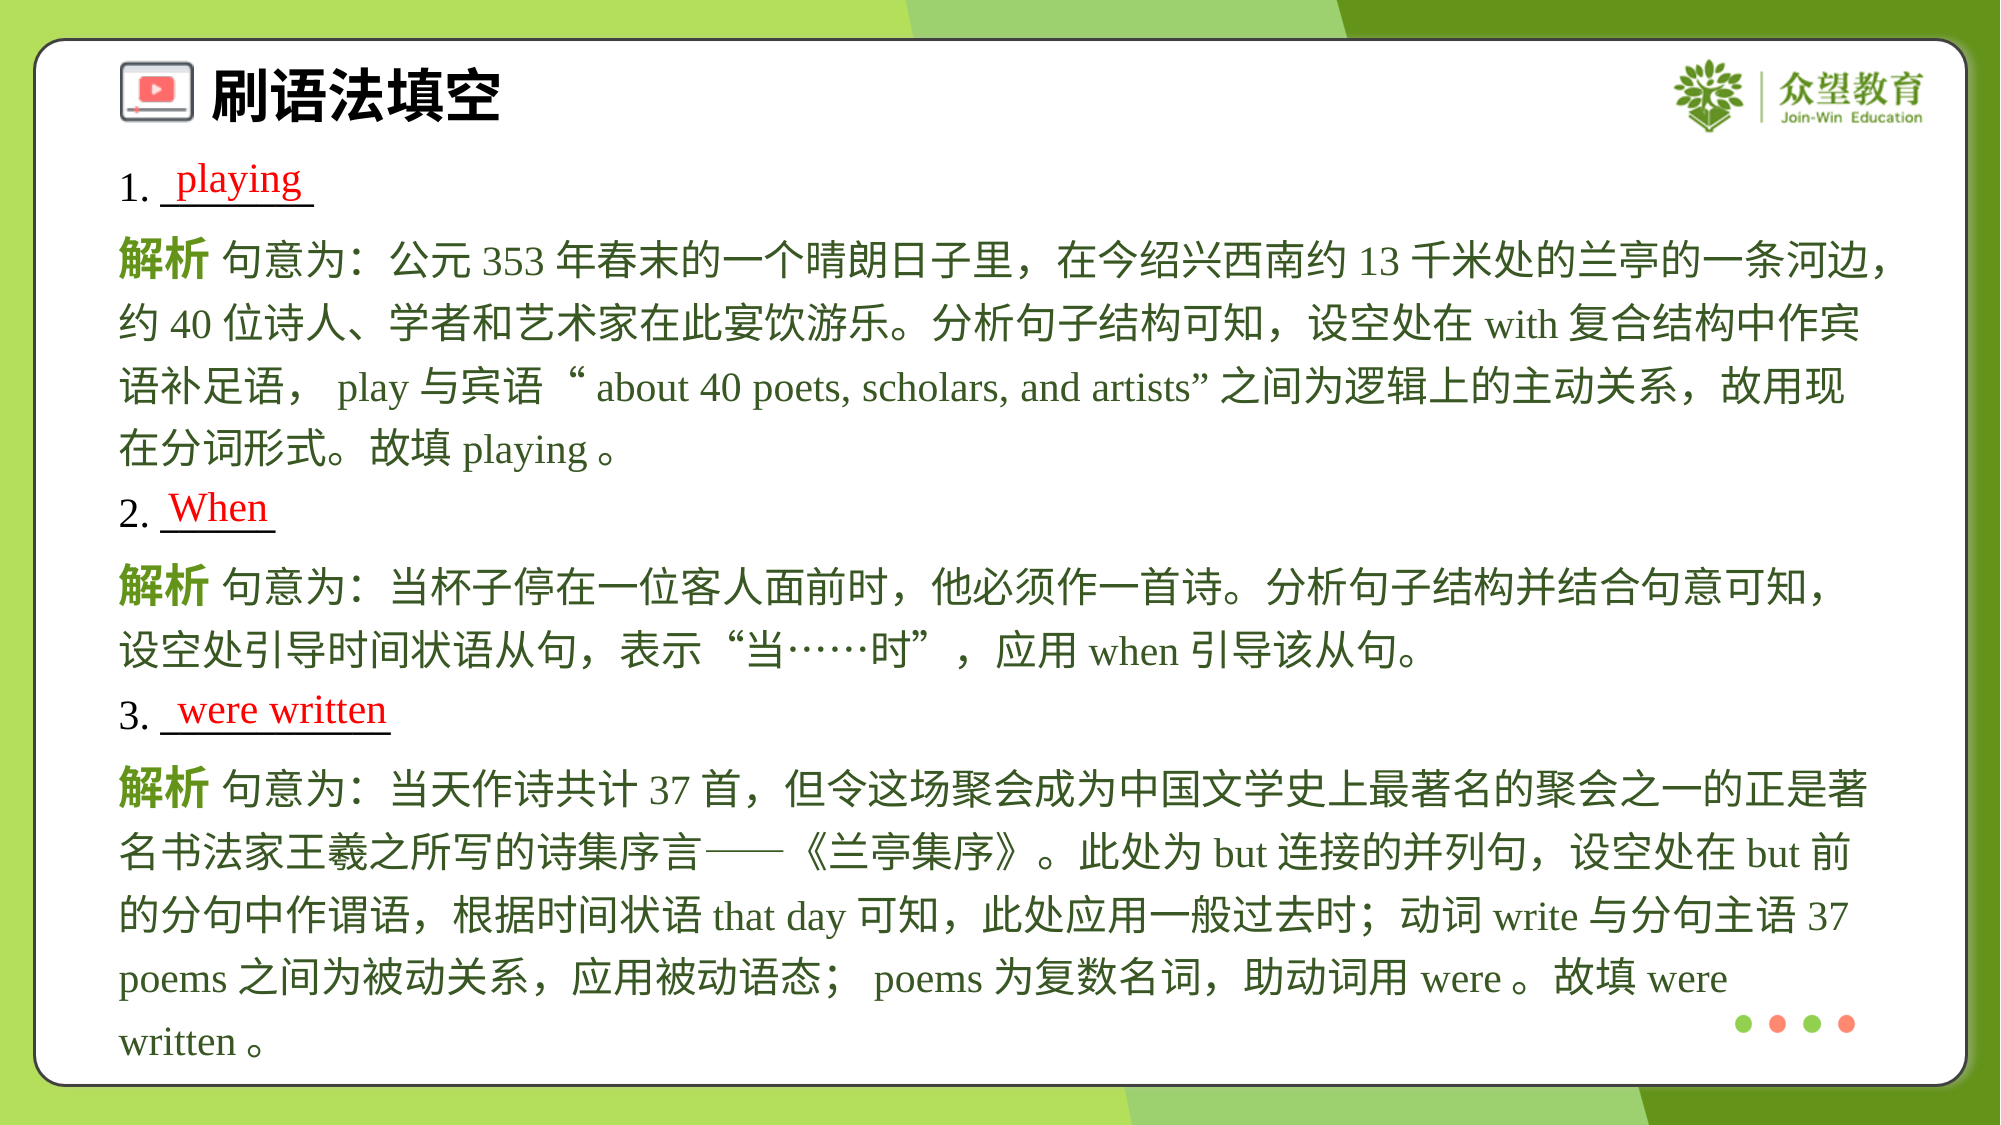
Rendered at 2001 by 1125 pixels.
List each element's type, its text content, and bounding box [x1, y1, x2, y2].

text_box 解析 句意为：公元353年春末的一个晴朗日子里，在今绍兴西南约13千米处的兰亭的一条河边，约40位诗人、学者和艺术家在此宴饮游乐。分析句子结构可知，设空处在with复合结构中作宾语补足语，play与宾语“about 40 poets, scholars, and artists”之间为逻辑上的主动关系，故用现在分词形式。故填playing。 [118, 215, 1883, 468]
text_box 3. ____________ [118, 675, 1883, 733]
text_box were written [167, 669, 397, 727]
text_box 1. ________ [118, 146, 1883, 204]
text_box 解析 句意为：当杯子停在一位客人面前时，他必须作一首诗。分析句子结构并结合句意可知，设空处引导时间状语从句，表示“当……时”，应用when引导该从句。 [118, 542, 1883, 669]
text_box playing [172, 138, 307, 197]
text_box When [163, 467, 273, 525]
text_box 解析 句意为：当天作诗共计37首，但令这场聚会成为中国文学史上最著名的聚会之一的正是著名书法家王羲之所写的诗集序言——《兰亭集序》。此处为but连接的并列句，设空处在but前的分句中作谓语，根据时间状语that day可知，此处应用一般过去时；动词write与分句主语37 poems之间为被动关系，应用被动语态；poems为复数名词，助动词用were。故填were written。 [118, 745, 1883, 996]
text_box 2. ______ [118, 473, 1883, 531]
picture [0, 0, 2000, 1125]
